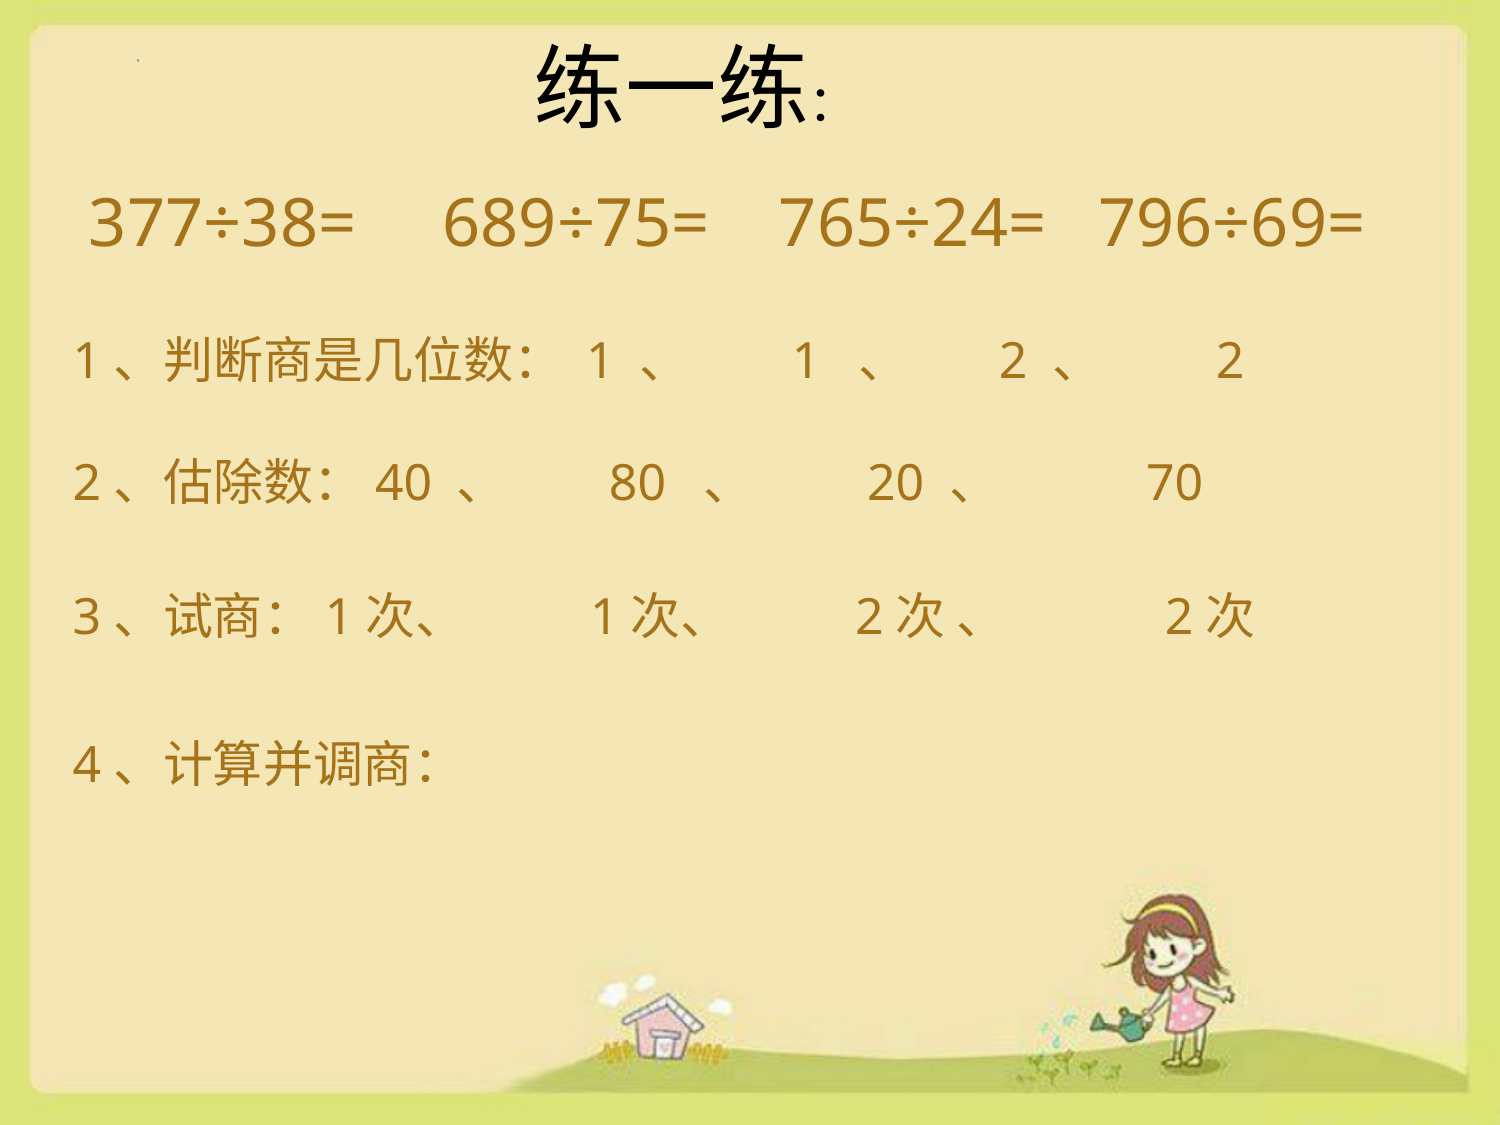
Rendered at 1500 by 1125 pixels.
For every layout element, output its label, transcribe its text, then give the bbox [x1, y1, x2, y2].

text_box 2、估除数：40 、 80 、 20 、 70 [57, 442, 1491, 518]
text_box 1、判断商是几位数： 1 、 1 、 2 、 2 [57, 321, 1473, 397]
text_box 377÷38= 689÷75= 765÷24= 796÷69= [74, 172, 1473, 268]
title 练一练： [15, 31, 1377, 148]
picture [0, 0, 1500, 1125]
text_box 4、计算并调商： [57, 725, 1484, 801]
text_box 3、试商：1次、 1次、 2次 、 2次 [57, 577, 1484, 652]
